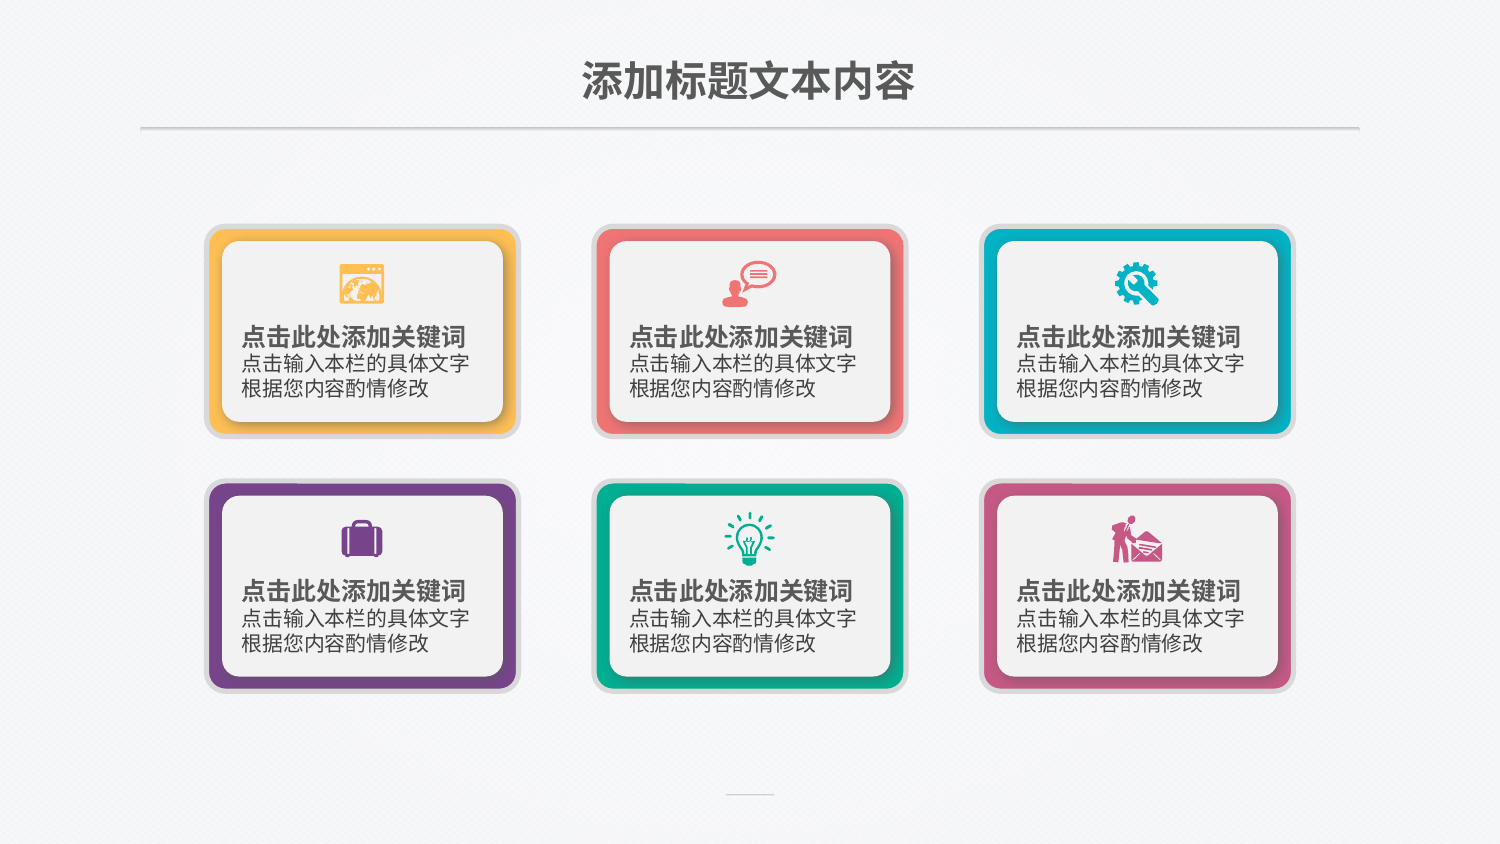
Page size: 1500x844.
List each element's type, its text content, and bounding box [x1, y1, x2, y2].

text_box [723, 511, 775, 566]
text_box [722, 260, 777, 308]
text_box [1114, 261, 1160, 306]
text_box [339, 263, 385, 304]
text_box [593, 480, 907, 692]
picture [0, 0, 1500, 844]
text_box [981, 480, 1294, 692]
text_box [206, 480, 519, 692]
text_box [1111, 514, 1163, 563]
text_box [593, 226, 907, 437]
text_box 添加标题文本内容 [459, 49, 1038, 111]
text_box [206, 226, 519, 437]
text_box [981, 226, 1294, 437]
